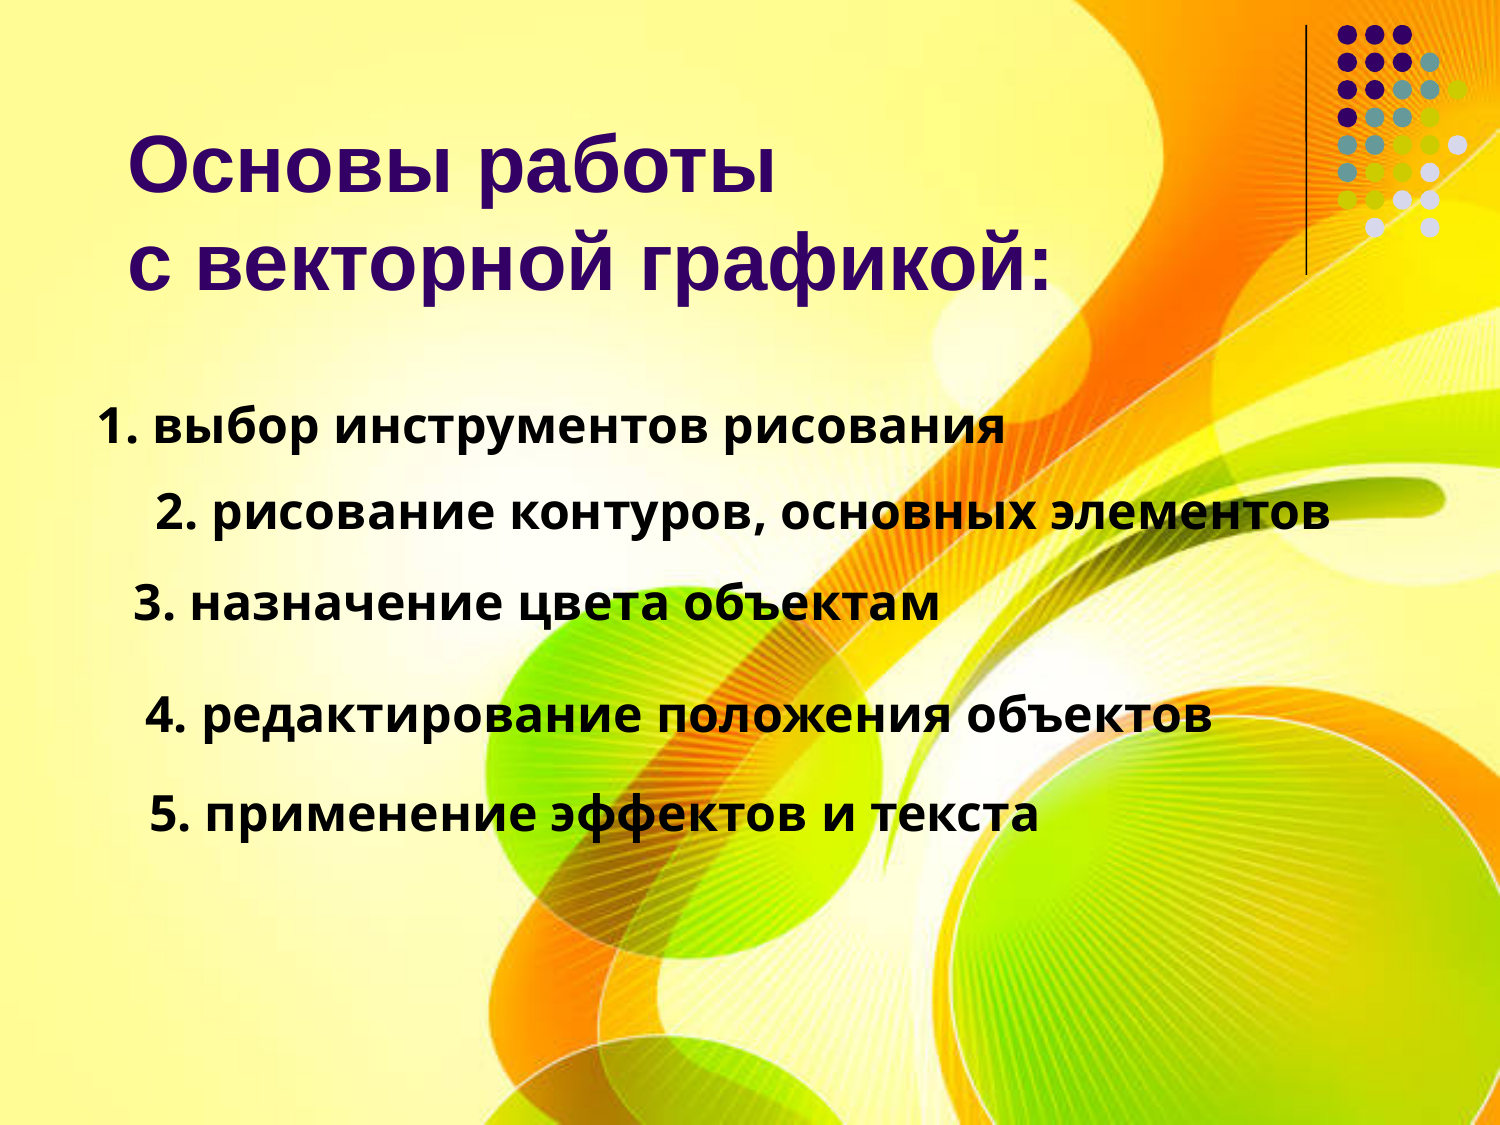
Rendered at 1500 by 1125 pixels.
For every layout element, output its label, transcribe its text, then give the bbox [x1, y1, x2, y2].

text_box 1. выбор инструментов рисования [81, 386, 1187, 462]
picture [0, 0, 1500, 1125]
text_box 3. назначение цвета объектам [0, 562, 1099, 638]
text_box 2. рисование контуров, основных элементов [46, 472, 1442, 548]
text_box 5. применение эффектов и текста [0, 773, 1214, 849]
title Основы работы с векторной графикой: [111, 101, 1247, 315]
text_box 4. редактирование положения объектов [0, 675, 1383, 750]
